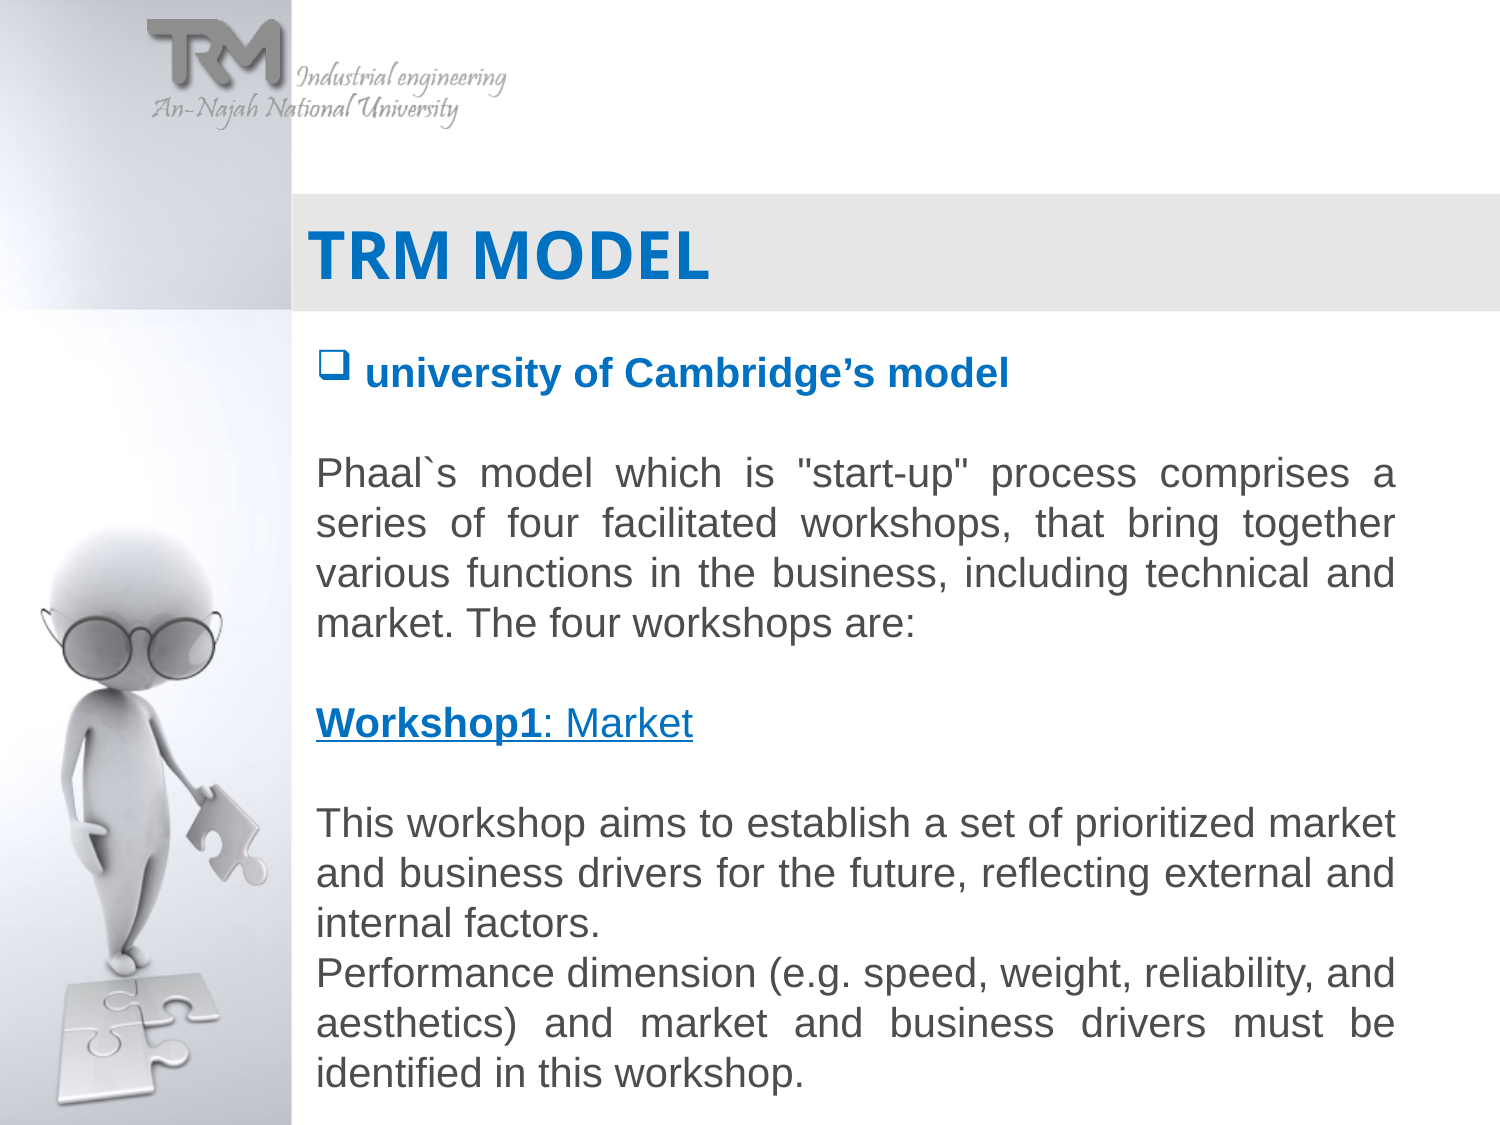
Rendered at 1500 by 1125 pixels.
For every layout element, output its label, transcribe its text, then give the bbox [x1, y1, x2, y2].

picture [0, 0, 1500, 1125]
text_box university of Cambridge’s model Phaal`s model which is "start-up" process comprises a series of four facilitated workshops, that bring together various functions in the business, including technical and market. The four workshops are: Workshop1: Market This workshop aims to establish a set of prioritized market and business drivers for the future, reflecting external and internal factors. Performance dimension (e.g. speed, weight, reliability, and aesthetics) and market and business drivers must be identified in this workshop. [301, 338, 1412, 1104]
title TRM MODEL [292, 193, 1500, 312]
